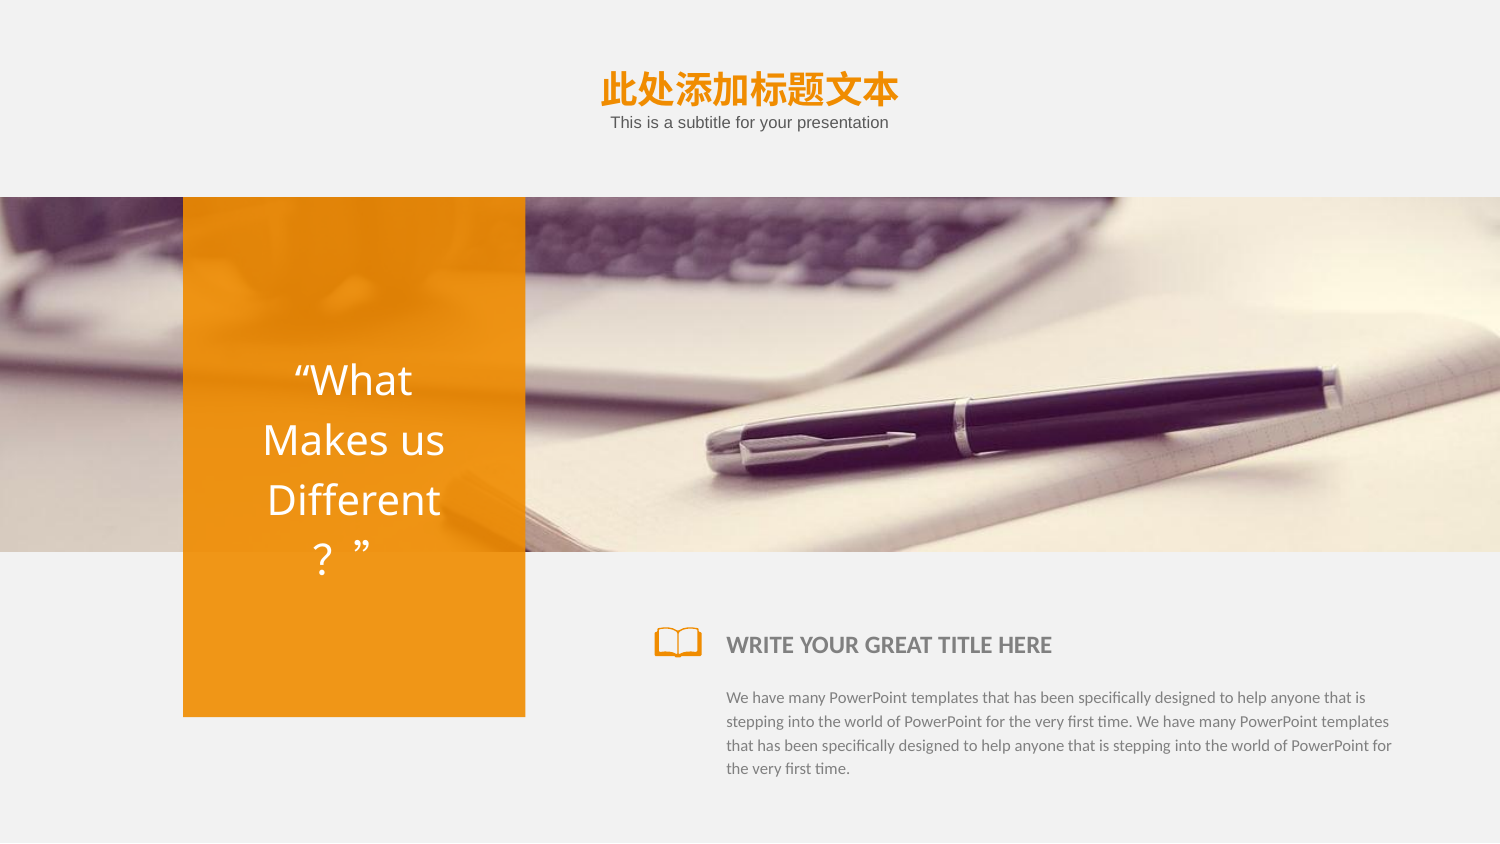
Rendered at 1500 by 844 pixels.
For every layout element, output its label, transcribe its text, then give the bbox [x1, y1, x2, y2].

text_box This is a subtitle for your presentation [602, 112, 898, 133]
text_box [526, 197, 1500, 552]
text_box [0, 197, 183, 552]
text_box [183, 197, 526, 718]
text_box [654, 627, 702, 658]
text_box “What Makes us Different ？” [212, 335, 496, 591]
text_box WRITE YOUR GREAT TITLE HERE We have many PowerPoint templates that has been specifically designed to help anyone that is stepping into the world of PowerPoint for the very first time. We have many PowerPoint templates that has been specifically designed to help anyone that is stepping into the world of PowerPoint for the very first time. [726, 622, 1400, 779]
text_box 此处添加标题文本 [567, 58, 933, 119]
